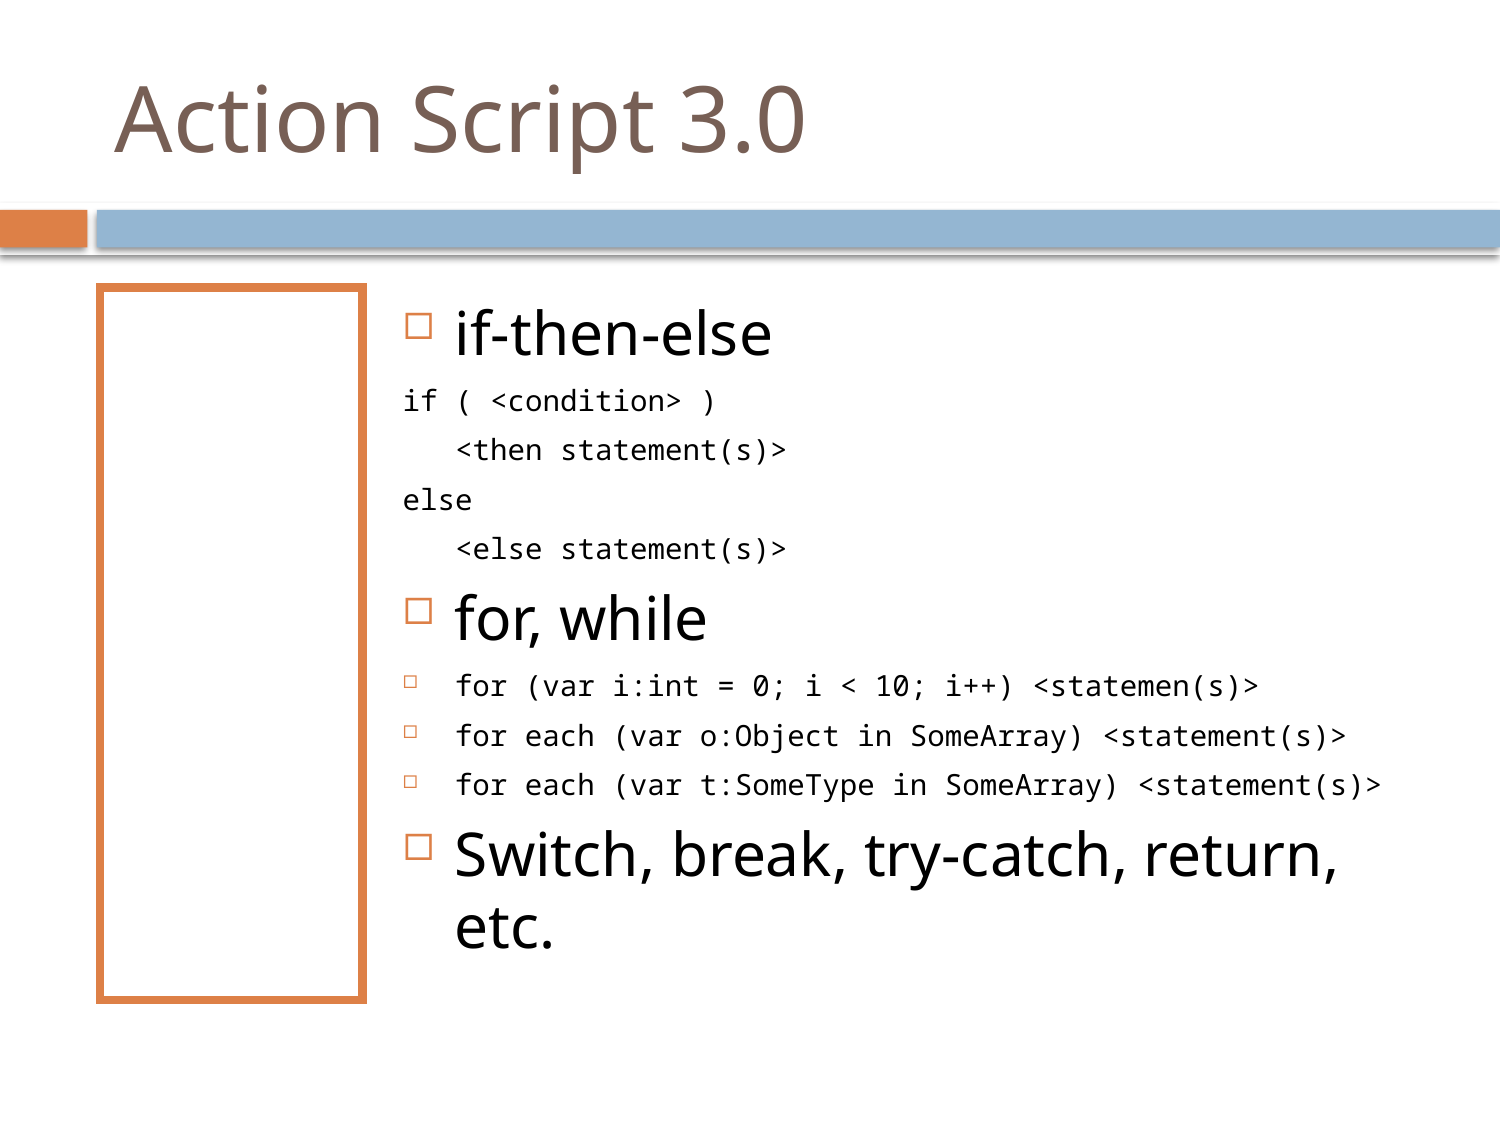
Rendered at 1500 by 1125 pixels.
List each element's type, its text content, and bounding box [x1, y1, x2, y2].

list Basic Statements [96, 283, 367, 1004]
title Action Script 3.0 [99, 44, 1426, 188]
list if-then-else if ( <condition> ) <then statement(s)> else <else statement(s)> for, while for (var i:int = 0; i < 10; i++) <statemen(s)> for each (var o:Object in SomeArray) <statement(s)> for each (var t:SomeType in SomeArray) <statement(s)> Switch, break, try-catch, return, etc. [387, 287, 1438, 1013]
